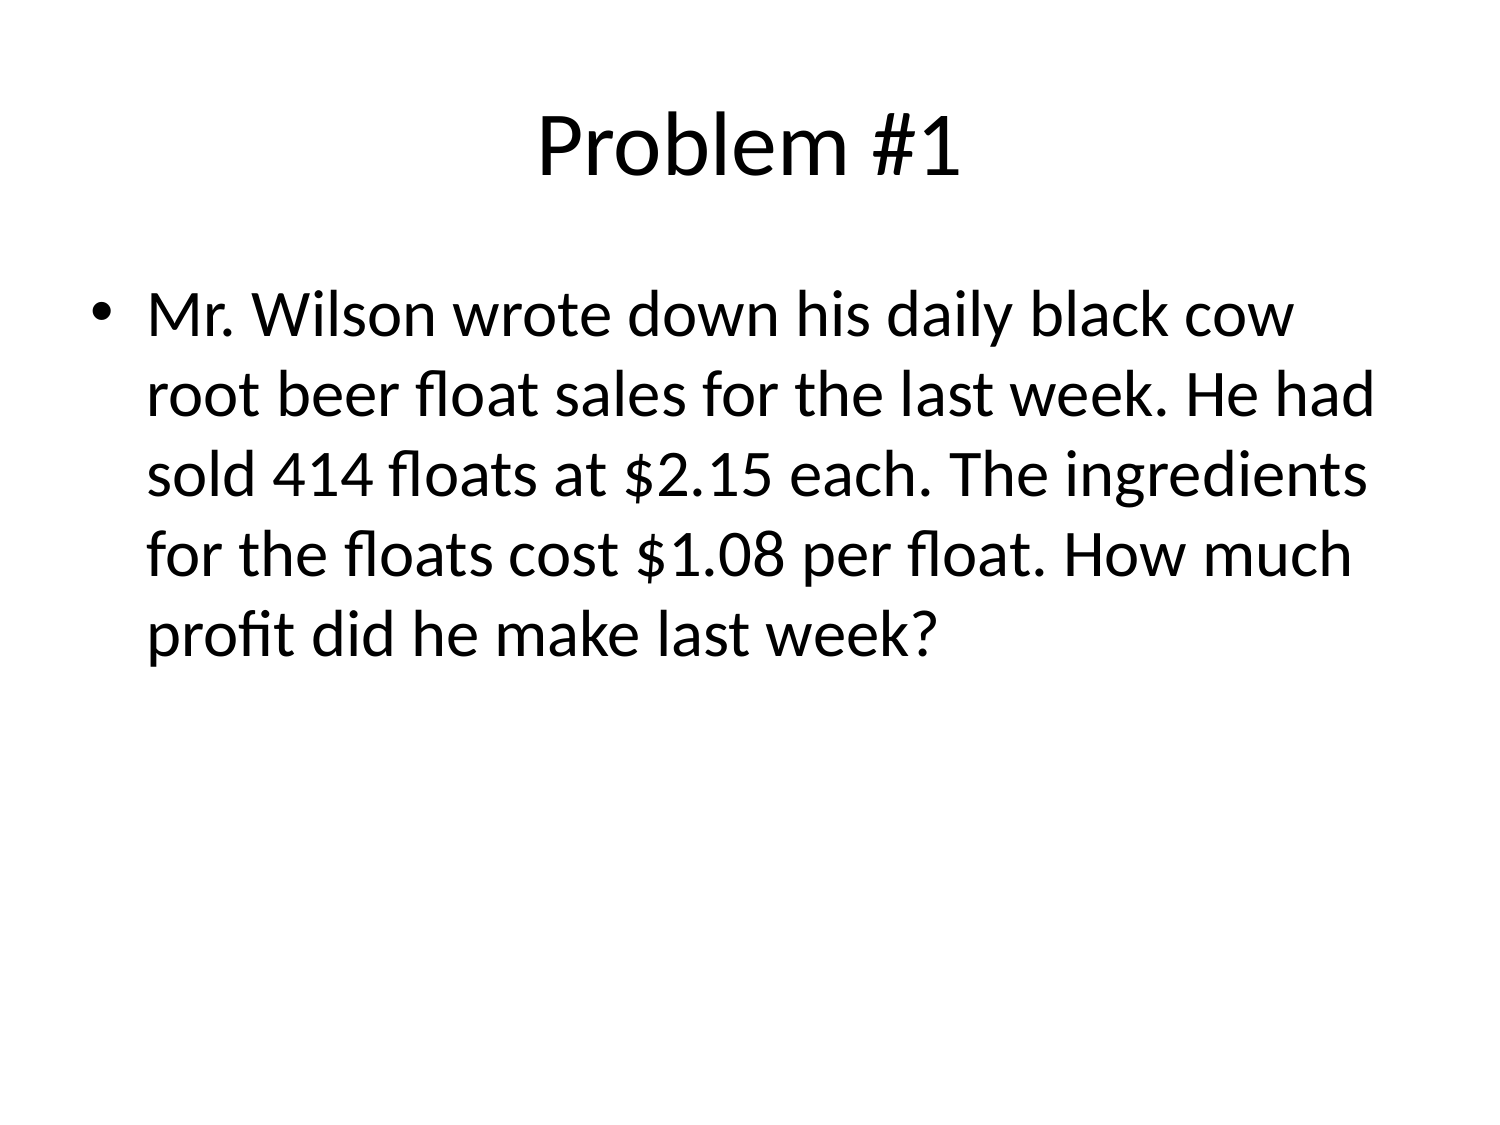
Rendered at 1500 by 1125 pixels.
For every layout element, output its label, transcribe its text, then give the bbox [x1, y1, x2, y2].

list Mr. Wilson wrote down his daily black cow root beer float sales for the last week. He had sold 414 floats at $2.15 each. The ingredients for the floats cost $1.08 per float. How much profit did he make last week? [75, 262, 1425, 1005]
title Problem #1 [75, 45, 1425, 233]
